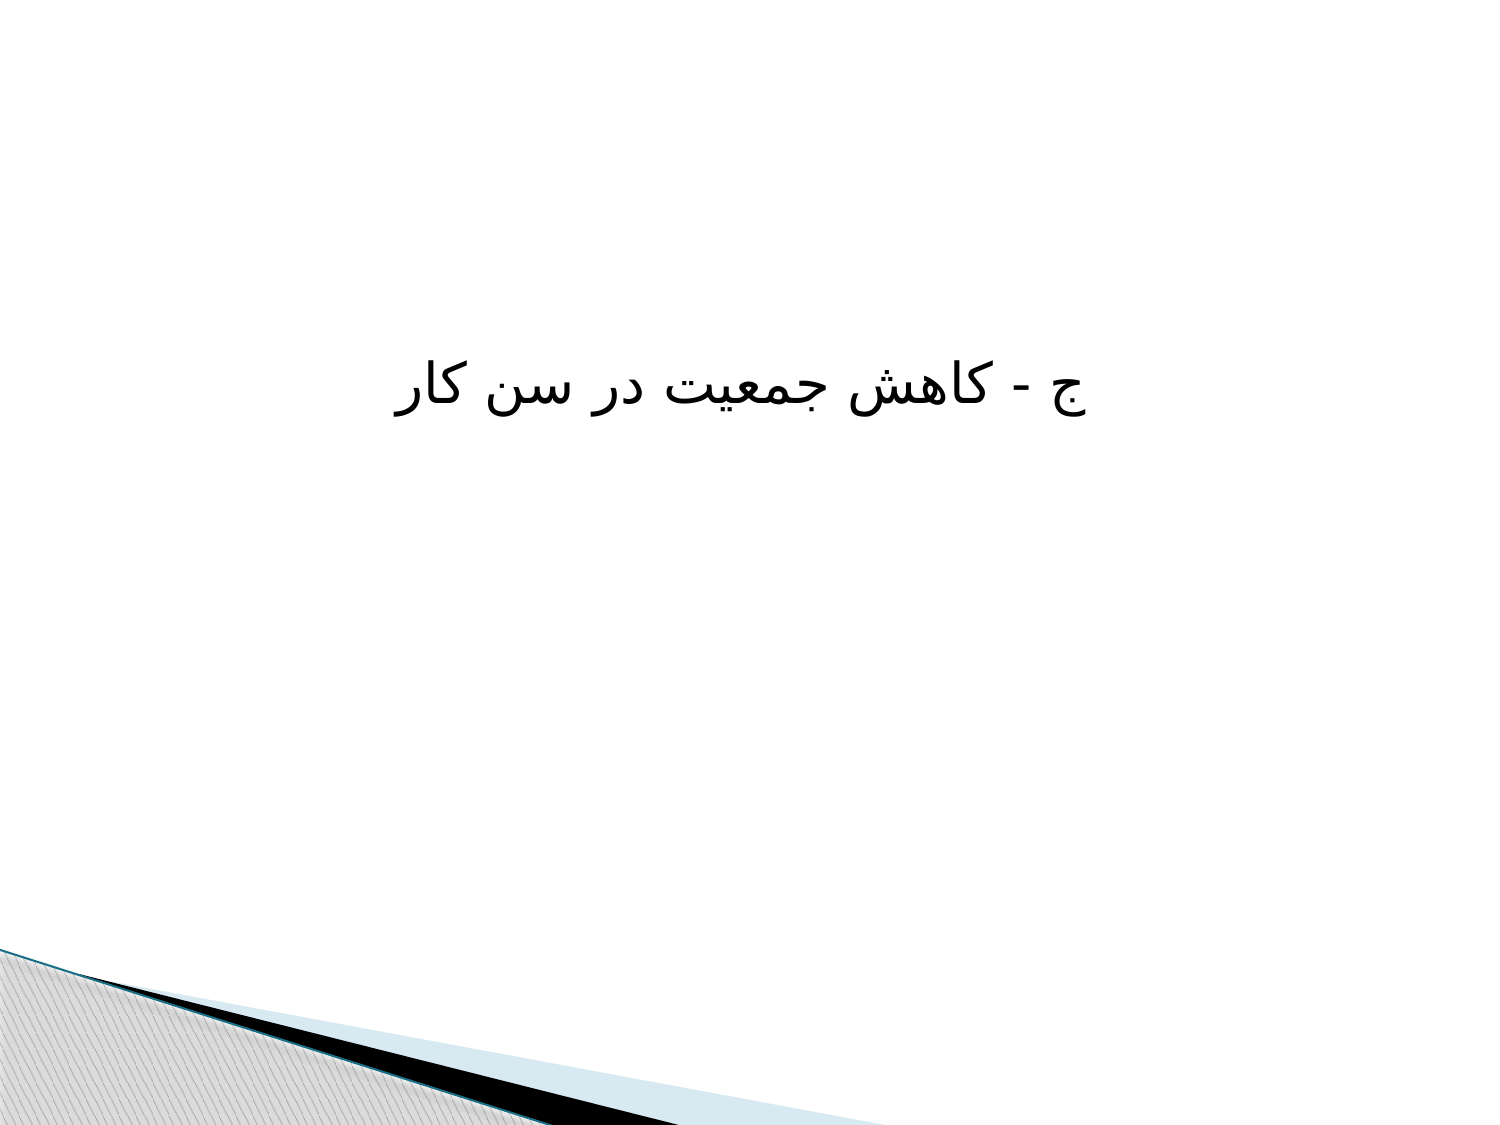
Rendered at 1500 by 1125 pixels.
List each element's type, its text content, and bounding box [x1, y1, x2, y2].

list ج - کاهش جمعیت در سن کار [75, 339, 1425, 504]
